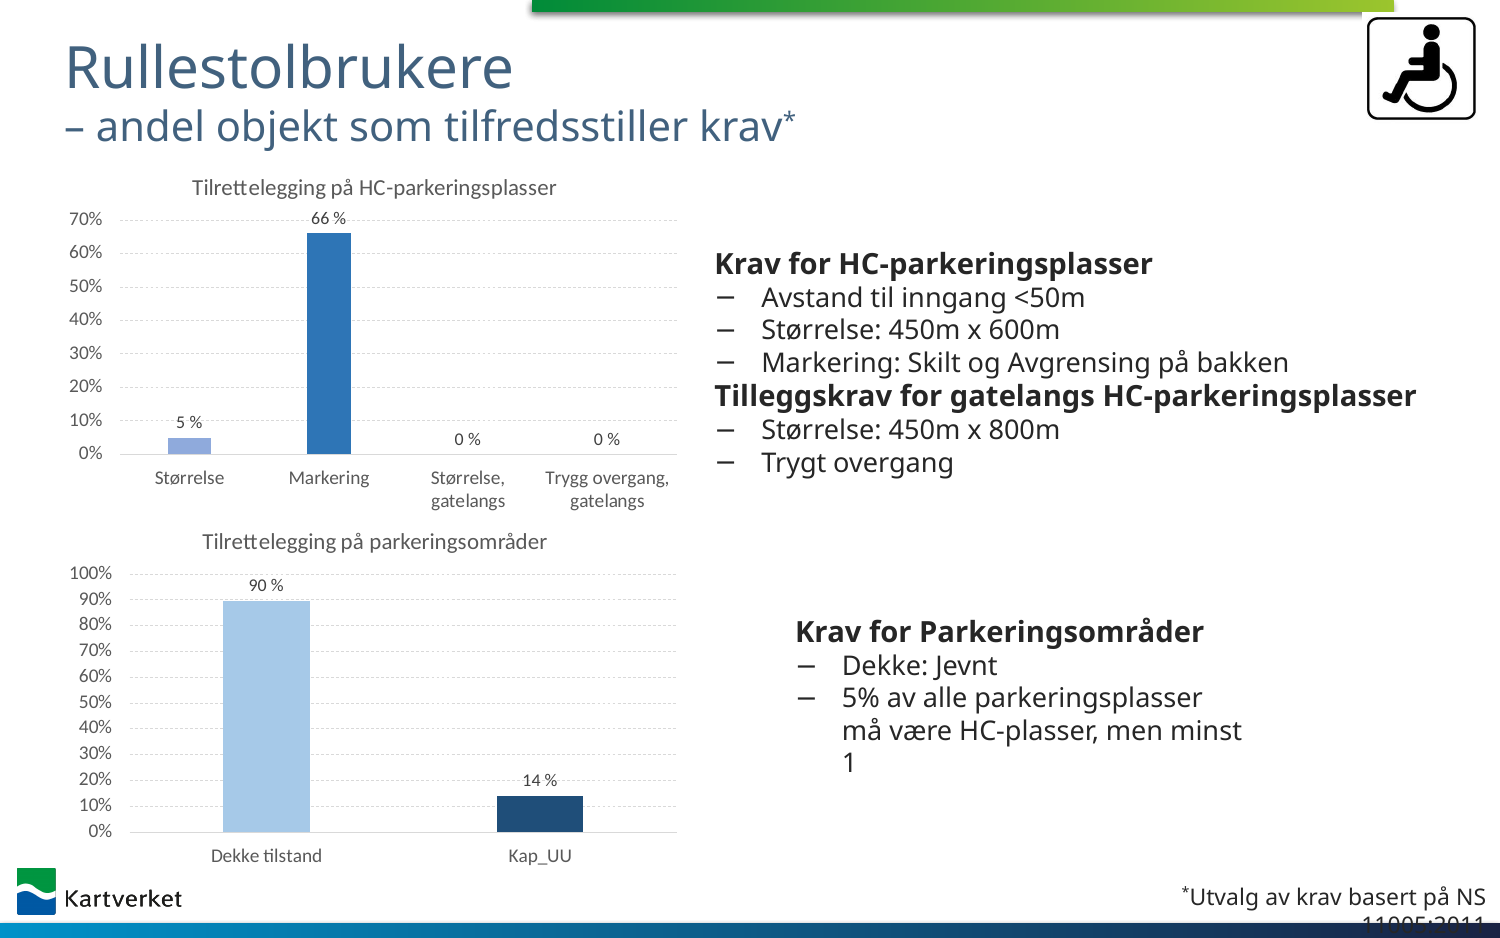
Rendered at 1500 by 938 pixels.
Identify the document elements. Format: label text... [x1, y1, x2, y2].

text_box Rullestolbrukere – andel objekt som tilfredsstiller krav* [49, 25, 1431, 158]
text_box Krav for Parkeringsområder Dekke: Jevnt 5% av alle parkeringsplasser må være HC-plasser, men minst 1 [780, 605, 1261, 786]
picture [1362, 12, 1481, 126]
text_box Krav for HC-parkeringsplasser Avstand til inngang <50m Størrelse: 450m x 600m Markering: Skilt og Avgrensing på bakken Tilleggskrav for gatelangs HC-parkeringsplasser Størrelse: 450m x 800m Trygt overgang [699, 237, 1433, 485]
picture [62, 166, 688, 519]
text_box *Utvalg av krav basert på NS 11005:2011 [1068, 873, 1500, 938]
picture [62, 520, 688, 874]
